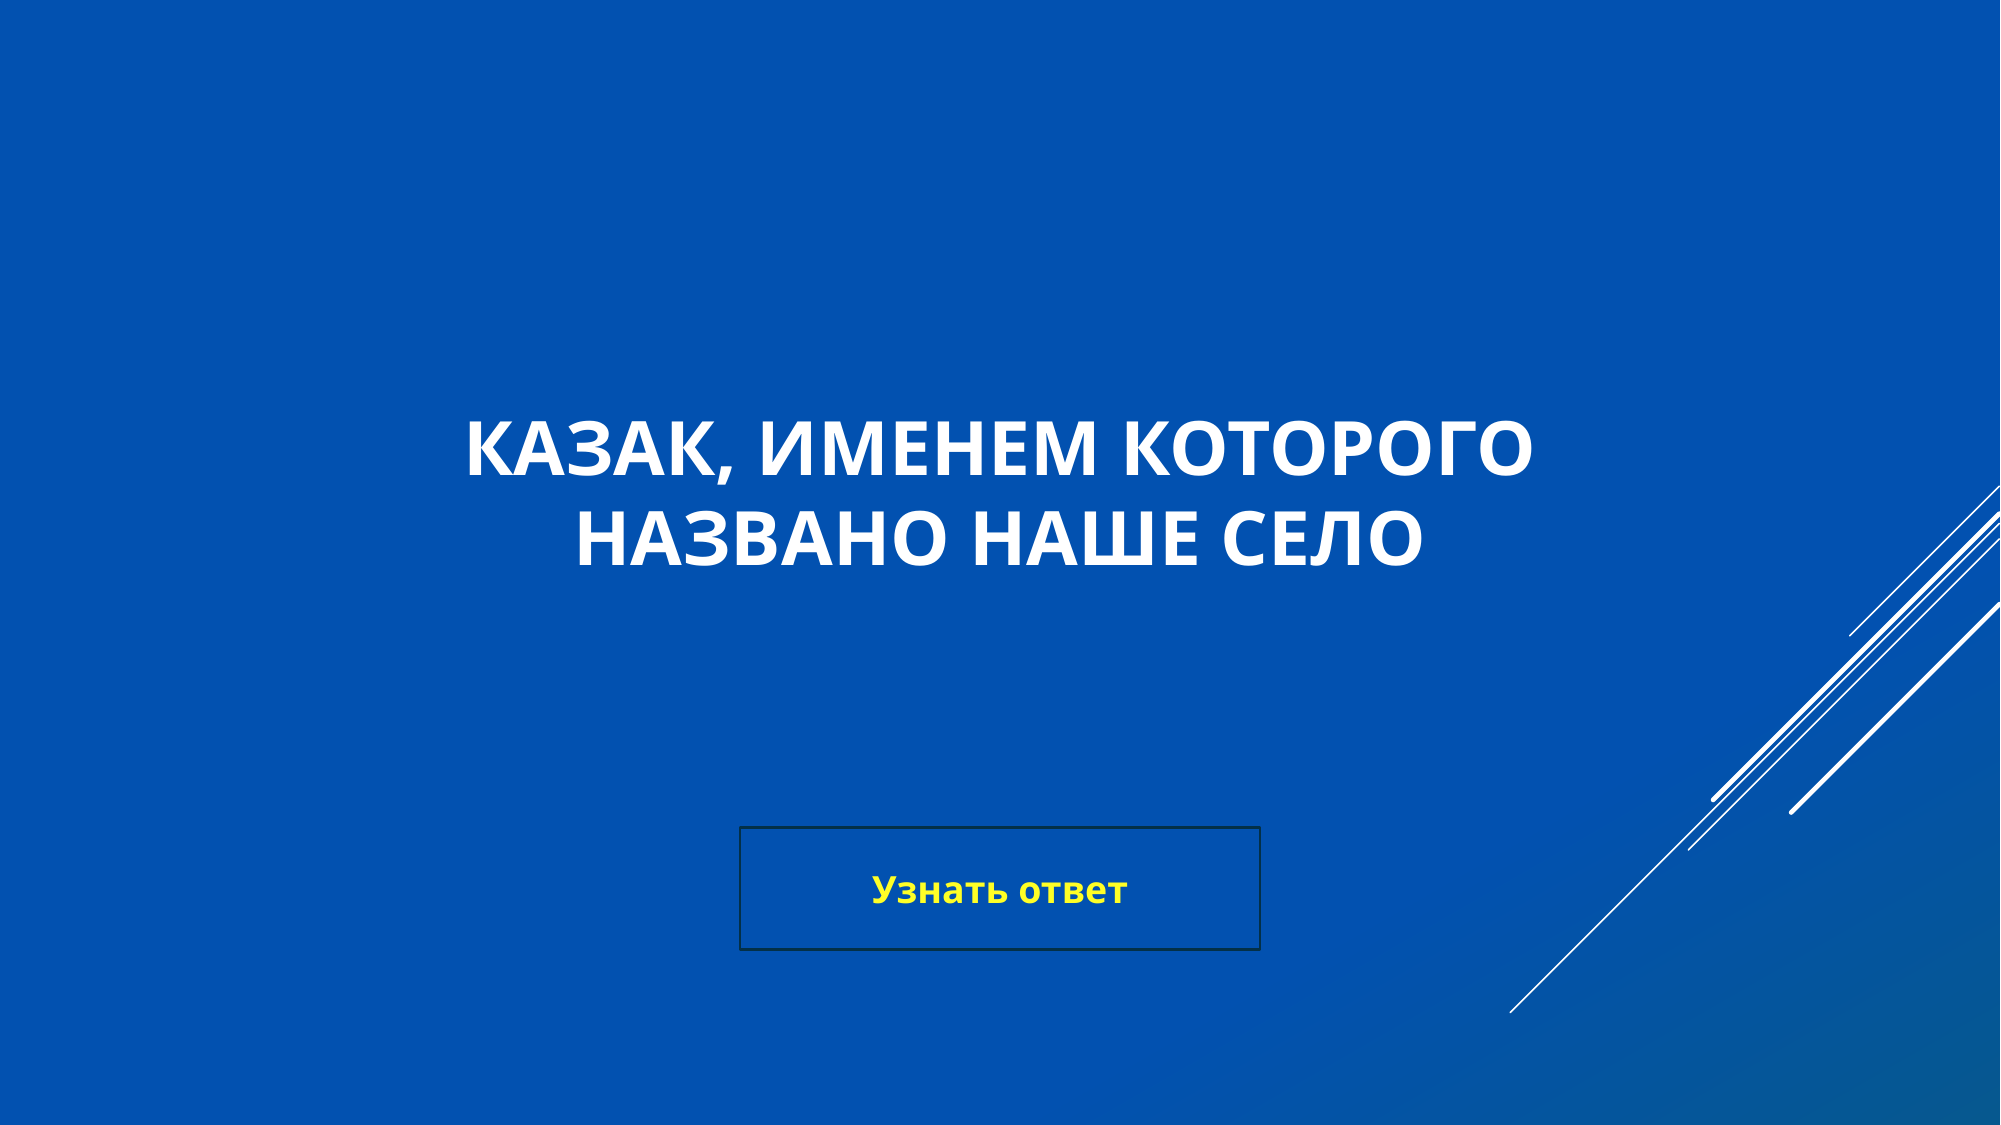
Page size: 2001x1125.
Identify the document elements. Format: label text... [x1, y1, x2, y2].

title Казак, именем которого названо наше село [300, 366, 1700, 614]
